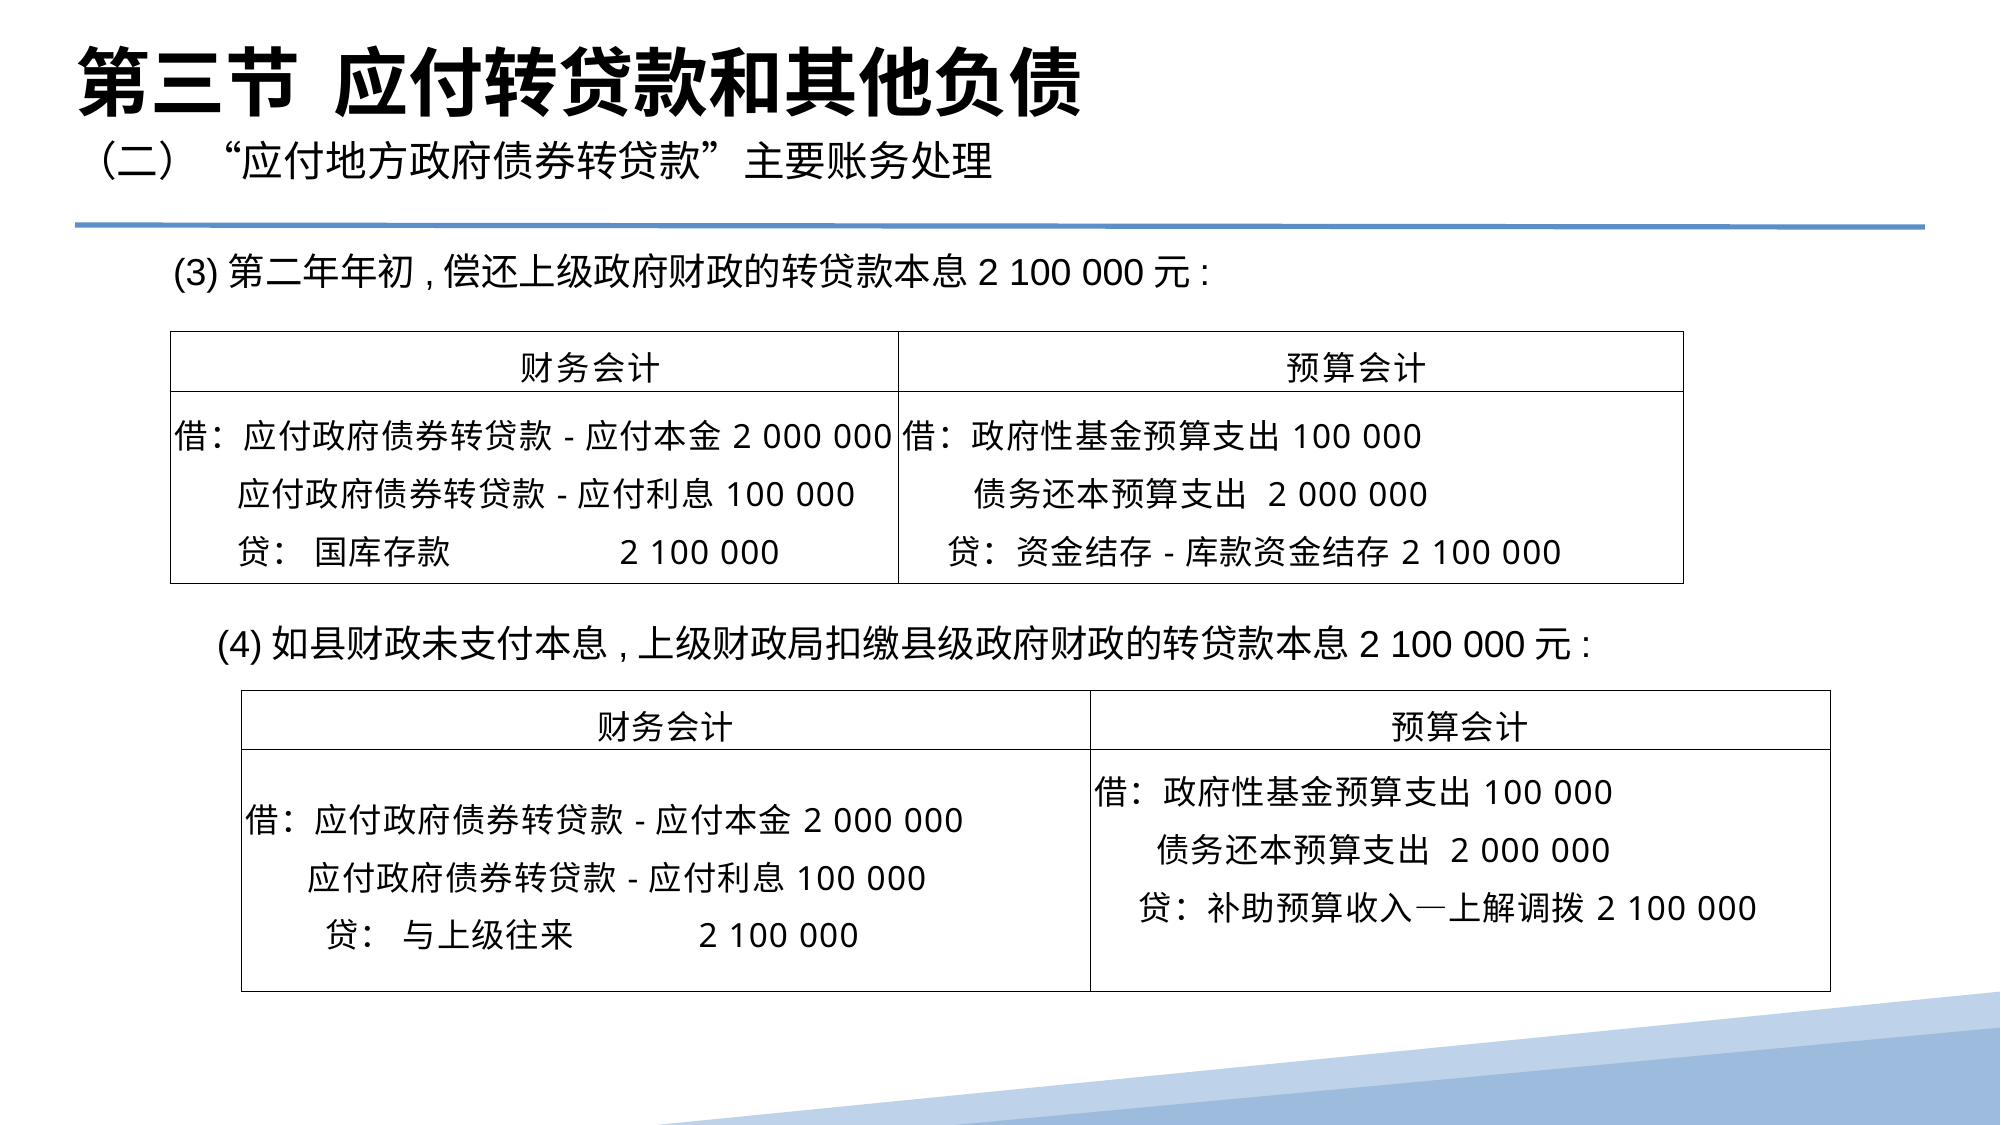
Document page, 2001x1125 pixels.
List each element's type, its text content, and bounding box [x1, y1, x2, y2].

text_box (4)如县财政未支付本息,上级财政局扣缴县级政府财政的转贷款本息2 100 000元: [158, 621, 1831, 689]
table_cell 借：政府性基金预算支出100 000 债务还本预算支出 2 000 000 贷：补助预算收入—上解调拨2 100 000 [1091, 750, 1830, 991]
table_cell 借：应付政府债券转贷款-应付本金2 000 000 应付政府债券转贷款-应付利息100 000 贷： 国库存款 2 100 000 [171, 392, 898, 583]
text_box (3)第二年年初,偿还上级政府财政的转贷款本息2 100 000元: [158, 240, 1876, 319]
text_box （二）“应付地方政府债券转贷款”主要账务处理 [75, 124, 1925, 200]
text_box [74, 224, 1925, 228]
text_box 第三节 应付转贷款和其他负债 [75, 24, 1925, 124]
table_header 财务会计 [242, 691, 1090, 749]
table_header 预算会计 [1091, 691, 1830, 749]
table_header 预算会计 [899, 332, 1683, 391]
table_cell 借：应付政府债券转贷款-应付本金2 000 000 应付政府债券转贷款-应付利息100 000 贷： 与上级往来 2 100 000 [242, 750, 1090, 991]
table_header 财务会计 [171, 332, 898, 391]
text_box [656, 991, 2000, 1125]
table_cell 借：政府性基金预算支出100 000 债务还本预算支出 2 000 000 贷：资金结存-库款资金结存2 100 000 [899, 392, 1683, 583]
